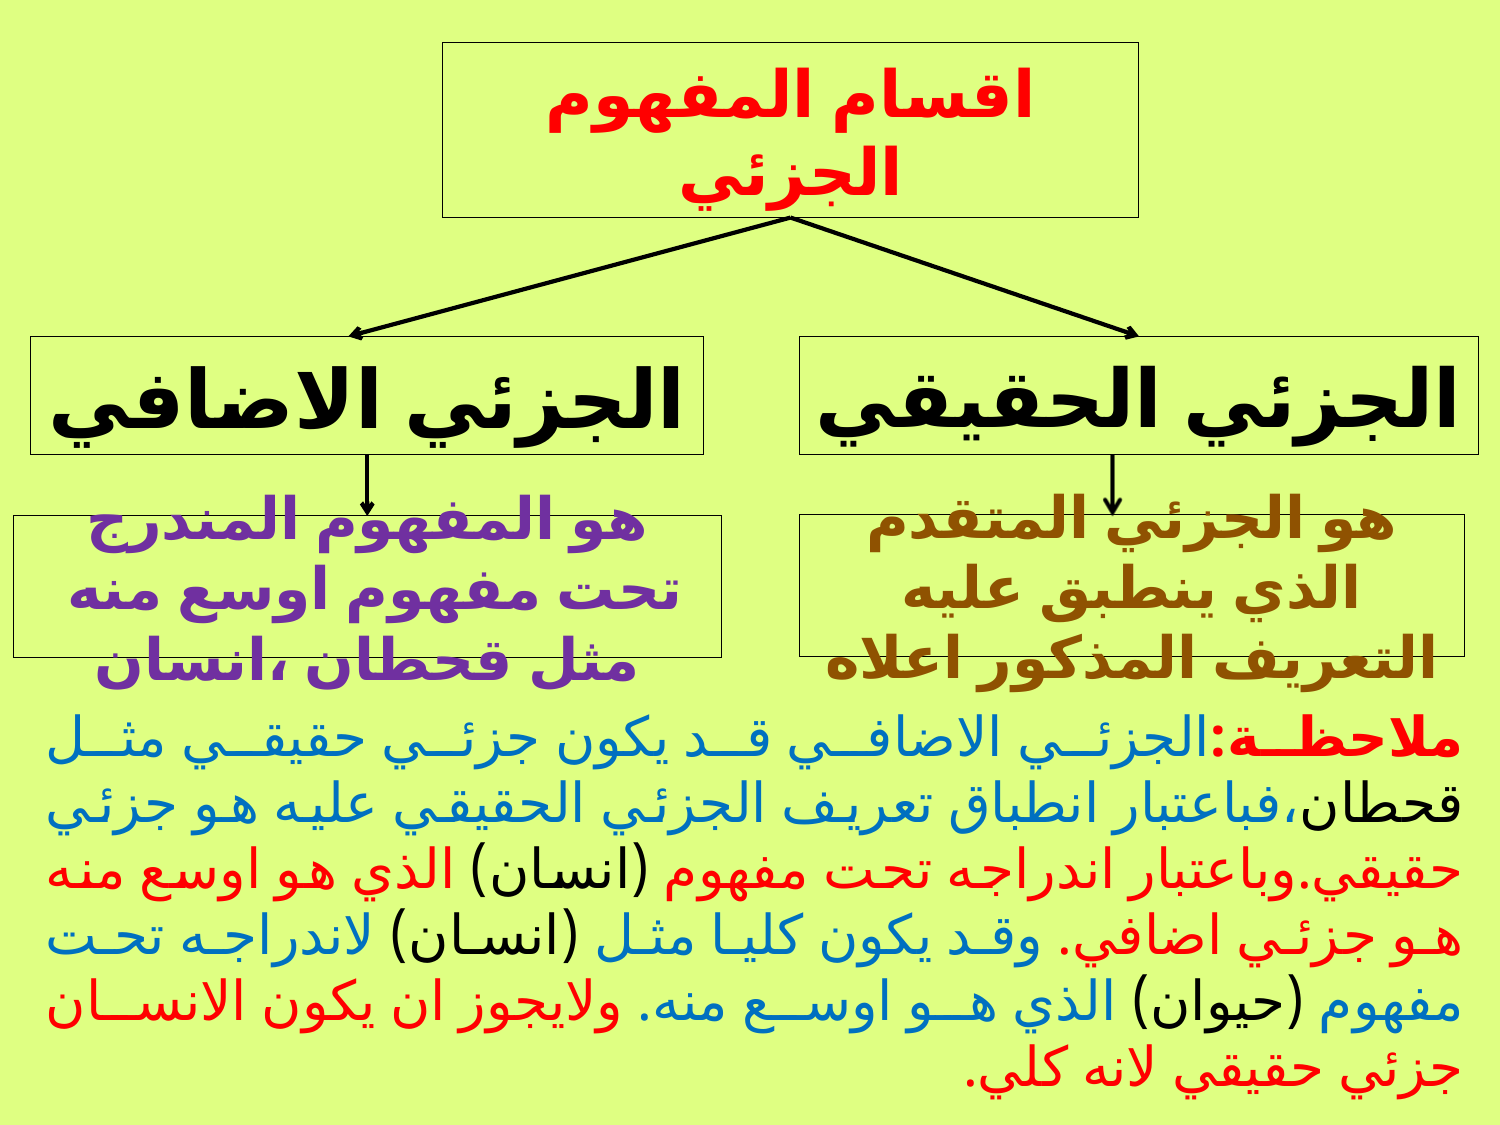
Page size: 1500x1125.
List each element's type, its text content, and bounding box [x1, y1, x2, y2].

text_box الجزئي الحقيقي [799, 336, 1479, 455]
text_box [791, 217, 1140, 337]
text_box هو المفهوم المندرج تحت مفهوم اوسع منه مثل قحطان ،انسان [13, 515, 722, 658]
text_box الجزئي الاضافي [30, 336, 704, 455]
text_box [348, 217, 791, 337]
text_box ملاحظة:الجزئي الاضافي قد يكون جزئي حقيقي مثل قحطان،فباعتبار انطباق تعريف الجزئي الحقيقي عليه هو جزئي حقيقي.وباعتبار اندراجه تحت مفهوم (انسان) الذي هو اوسع منه هو جزئي اضافي. وقد يكون كليا مثل (انسان) لاندراجه تحت مفهوم (حيوان) الذي هو اوسع منه. ولايجوز ان يكون الانسان جزئي حقيقي لانه كلي. [30, 692, 1479, 1106]
text_box اقسام المفهوم الجزئي [442, 42, 1139, 217]
text_box هو الجزئي المتقدم الذي ينطبق عليه التعريف المذكور اعلاه [799, 514, 1465, 657]
picture [1093, 454, 1132, 535]
